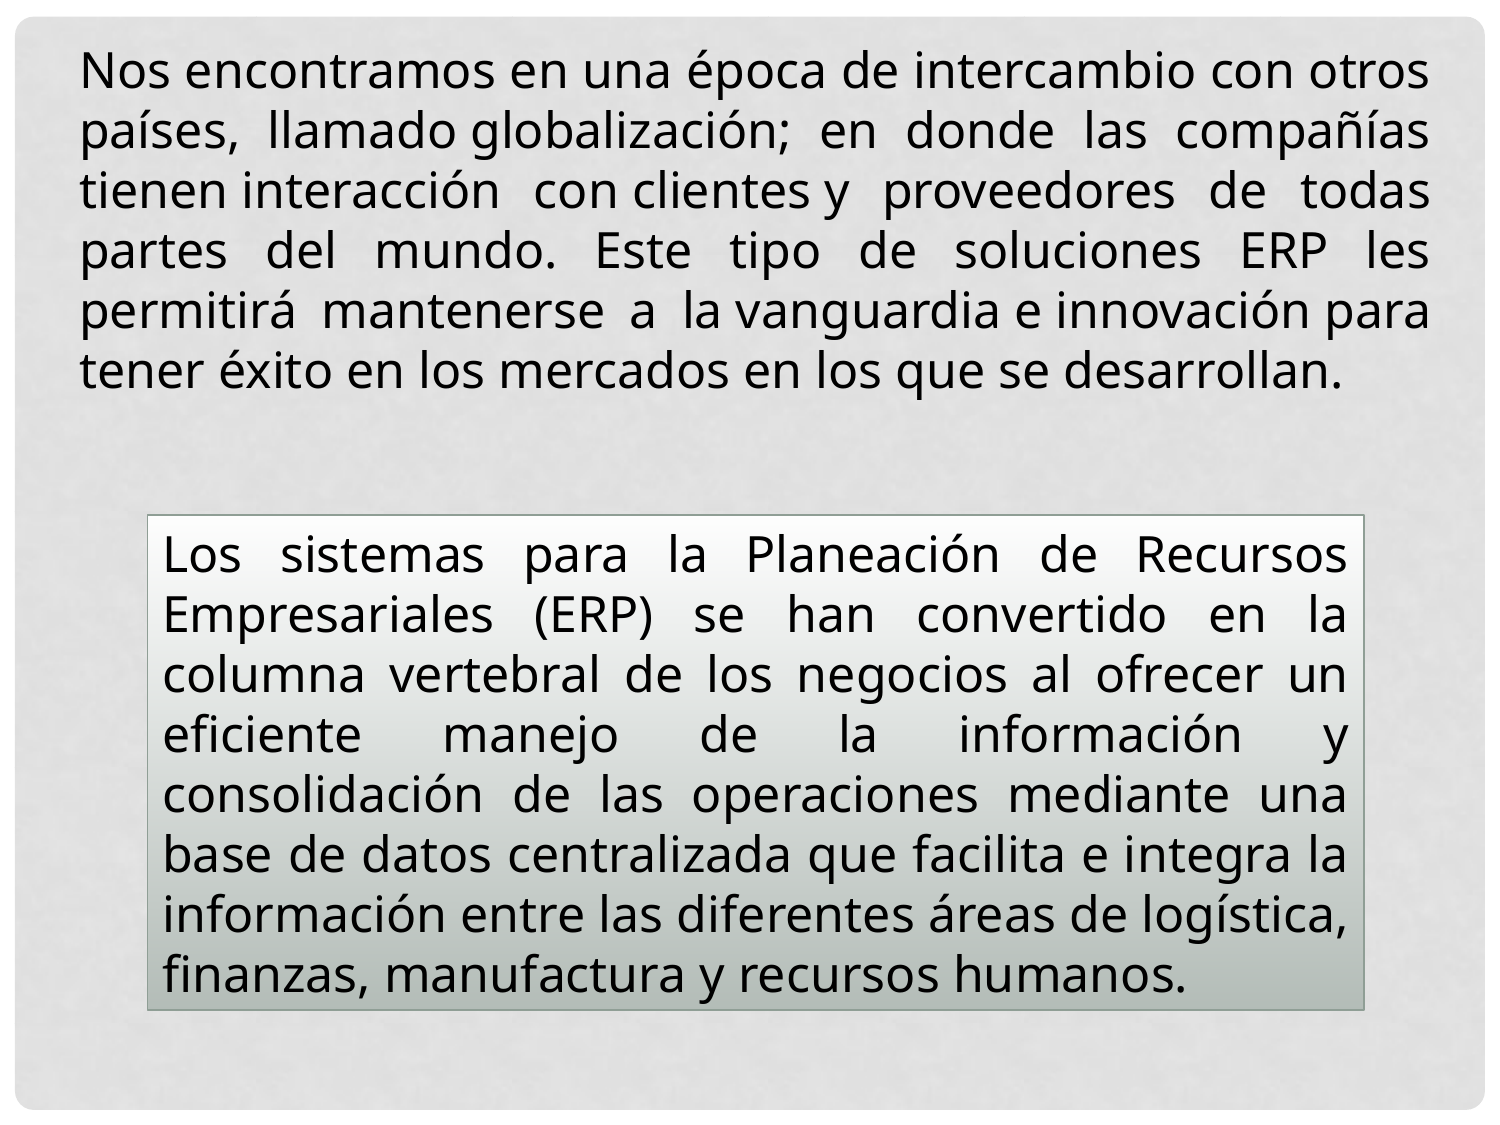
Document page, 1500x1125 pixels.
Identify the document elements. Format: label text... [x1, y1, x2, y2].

text_box Nos encontramos en una época de intercambio con otros países, llamado globalización; en donde las compañías tienen interacción con clientes y proveedores de todas partes del mundo. Este tipo de soluciones ERP les permitirá mantenerse a la vanguardia e innovación para tener éxito en los mercados en los que se desarrollan. [64, 30, 1447, 406]
text_box Los sistemas para la Planeación de Recursos Empresariales (ERP) se han convertido en la columna vertebral de los negocios al ofrecer un eficiente manejo de la información y consolidación de las operaciones mediante una base de datos centralizada que facilita e integra la información entre las diferentes áreas de logística, finanzas, manufactura y recursos humanos. [147, 514, 1365, 1011]
